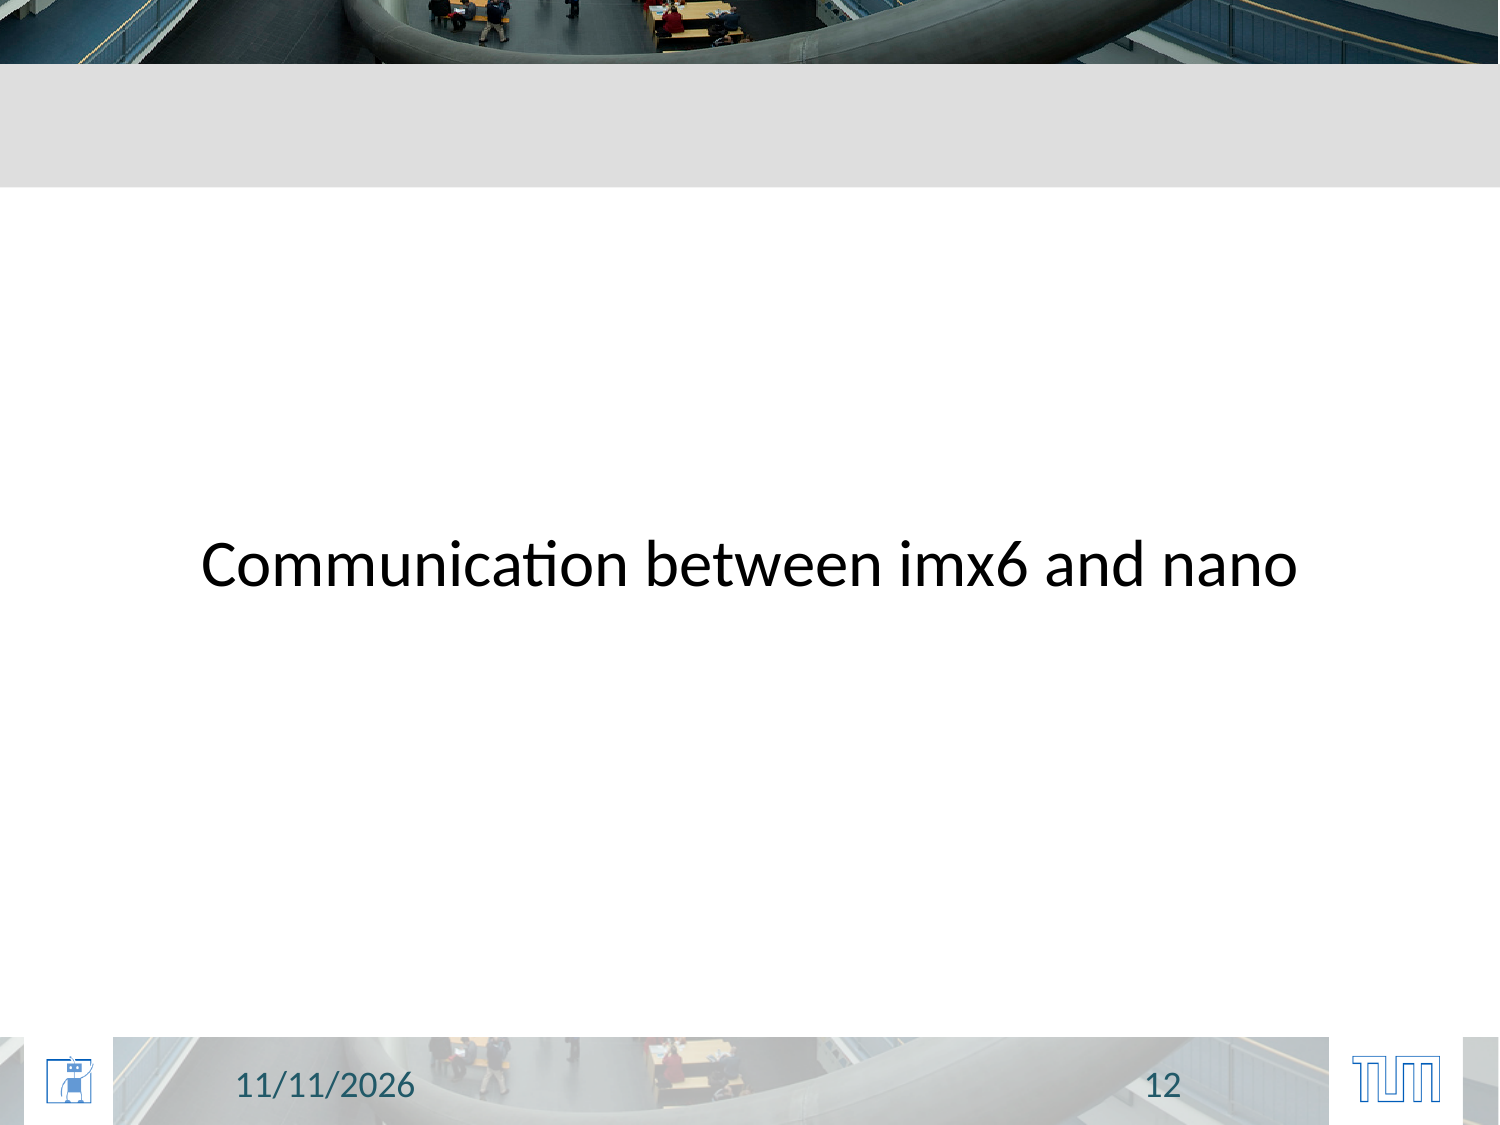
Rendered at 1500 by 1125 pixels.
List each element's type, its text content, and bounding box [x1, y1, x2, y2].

slide_number 12 [1012, 1052, 1313, 1113]
picture [0, 1032, 1500, 1125]
picture [0, 0, 1500, 64]
list Communication between imx6 and nano [75, 512, 1425, 1025]
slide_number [162, 1052, 488, 1113]
